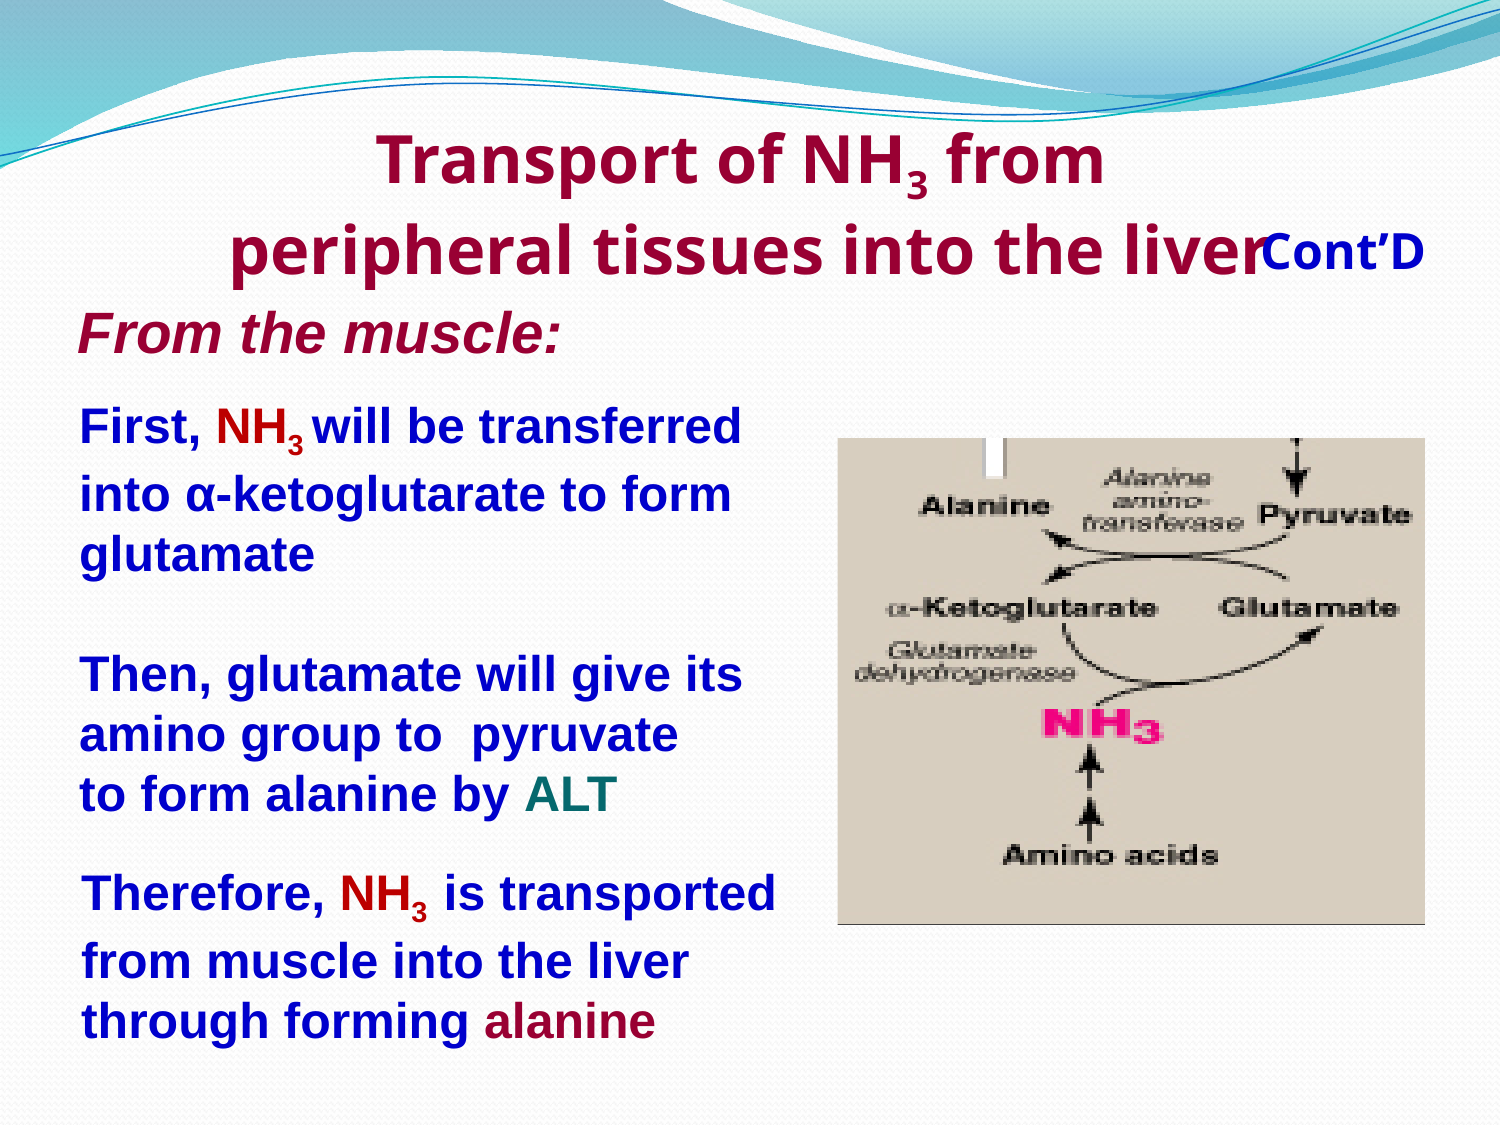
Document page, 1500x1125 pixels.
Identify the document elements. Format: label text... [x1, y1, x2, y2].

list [837, 438, 1426, 926]
text_box First, NH3 will be transferred into α-ketoglutarate to form glutamate Then, glutamate will give its amino group to pyruvate to form alanine by ALT [64, 385, 774, 829]
title Transport of NH3 from peripheral tissues into the liver [74, 99, 1426, 288]
text_box Therefore, NH3 is transported from muscle into the liver through forming alanine [66, 853, 807, 1057]
text_box Cont’D [1246, 212, 1442, 288]
text_box From the muscle: [63, 287, 579, 373]
